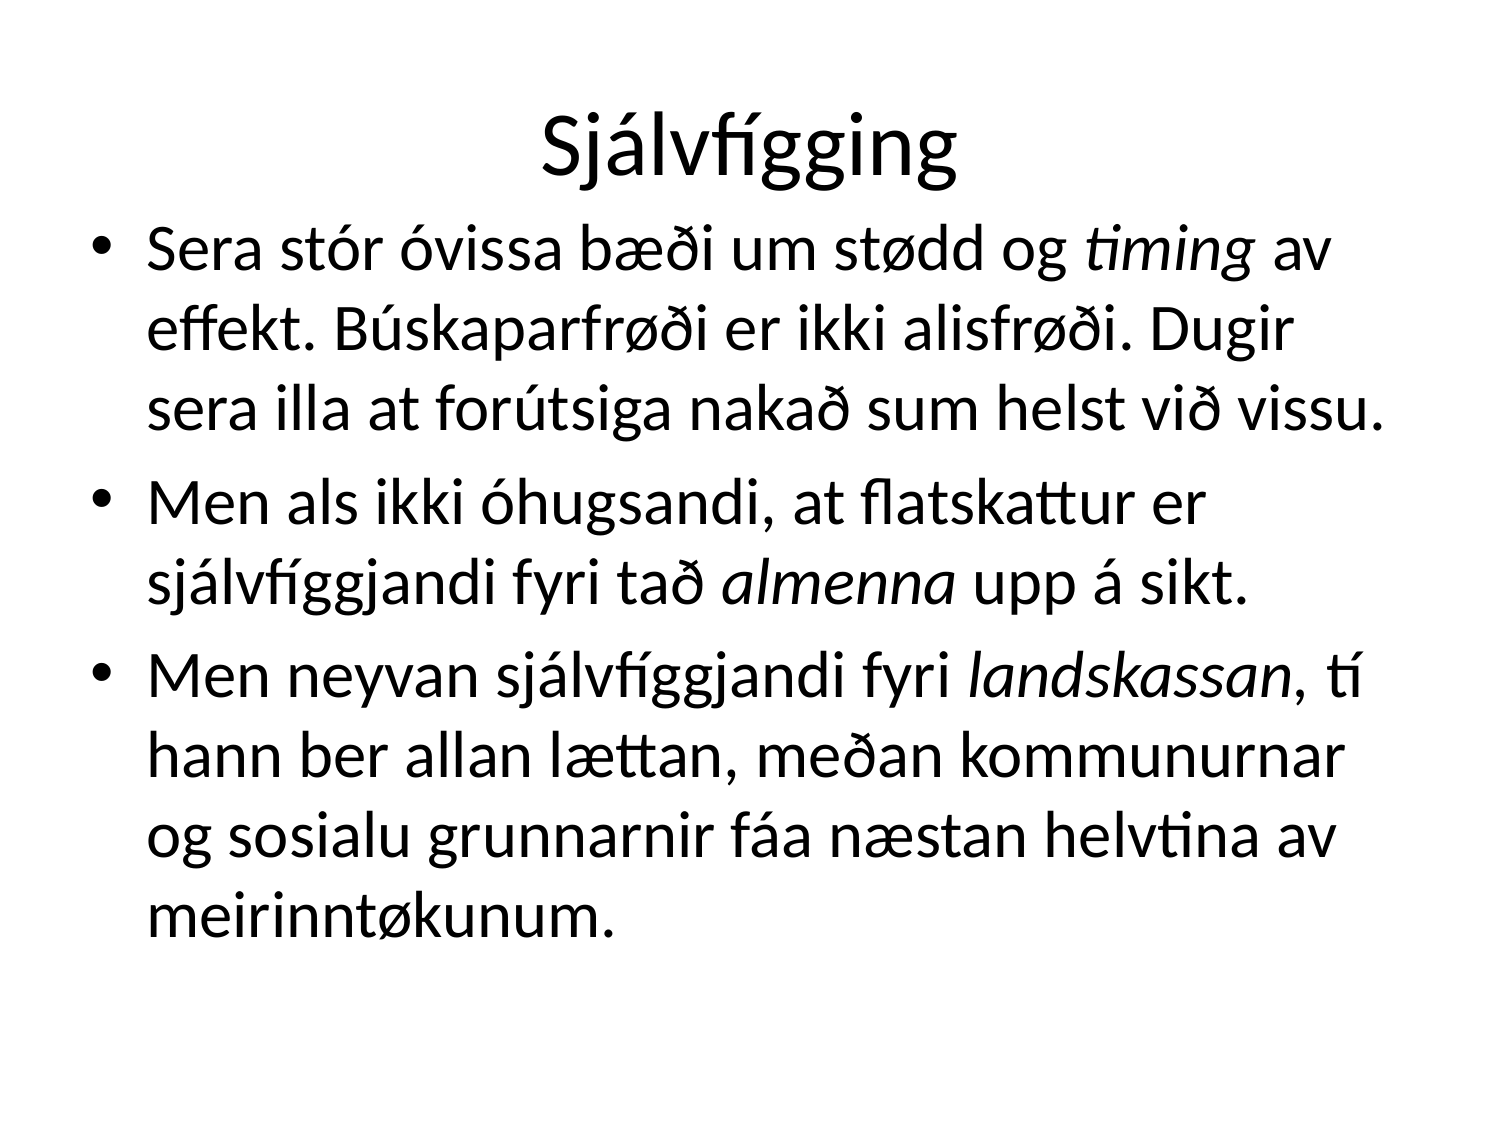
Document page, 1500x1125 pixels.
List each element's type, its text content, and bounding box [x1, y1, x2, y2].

list Sera stór óvissa bæði um stødd og timing av effekt. Búskaparfrøði er ikki alisfrøði. Dugir sera illa at forútsiga nakað sum helst við vissu. Men als ikki óhugsandi, at flatskattur er sjálvfíggjandi fyri tað almenna upp á sikt. Men neyvan sjálvfíggjandi fyri landskassan, tí hann ber allan lættan, meðan kommunurnar og sosialu grunnarnir fáa næstan helvtina av meirinntøkunum. [75, 196, 1425, 1035]
title Sjálvfígging [75, 45, 1425, 196]
